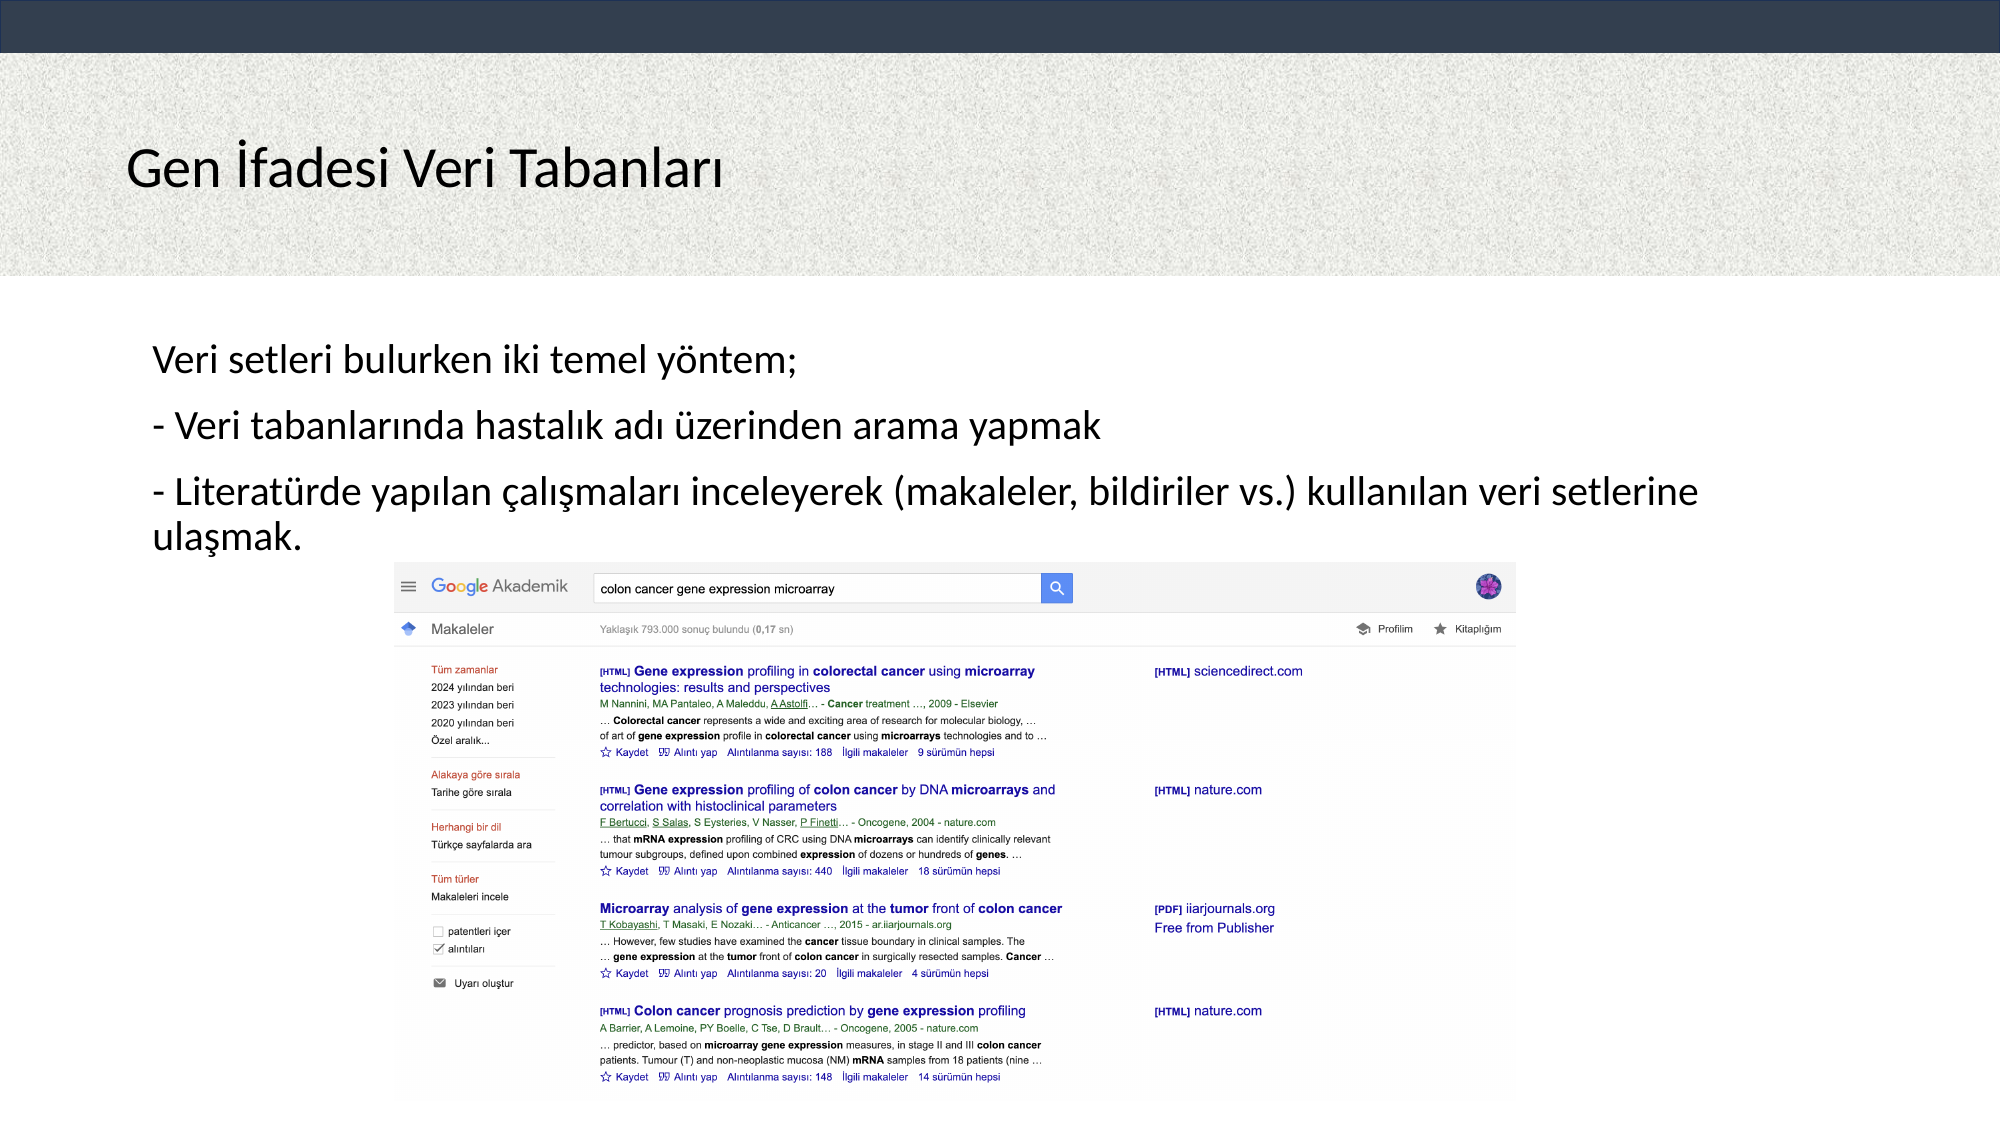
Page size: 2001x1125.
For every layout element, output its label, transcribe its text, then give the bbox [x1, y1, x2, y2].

text_box [0, 53, 2000, 277]
list Veri setleri bulurken iki temel yöntem; - Veri tabanlarında hastalık adı üzerinden arama yapmak - Literatürde yapılan çalışmaları inceleyerek (makaleler, bildiriler vs.) kullanılan veri setlerine ulaşmak. [137, 329, 1863, 660]
text_box [0, 0, 2000, 53]
picture [394, 562, 1516, 1101]
text_box Gen İfadesi Veri Tabanları [111, 122, 1486, 207]
